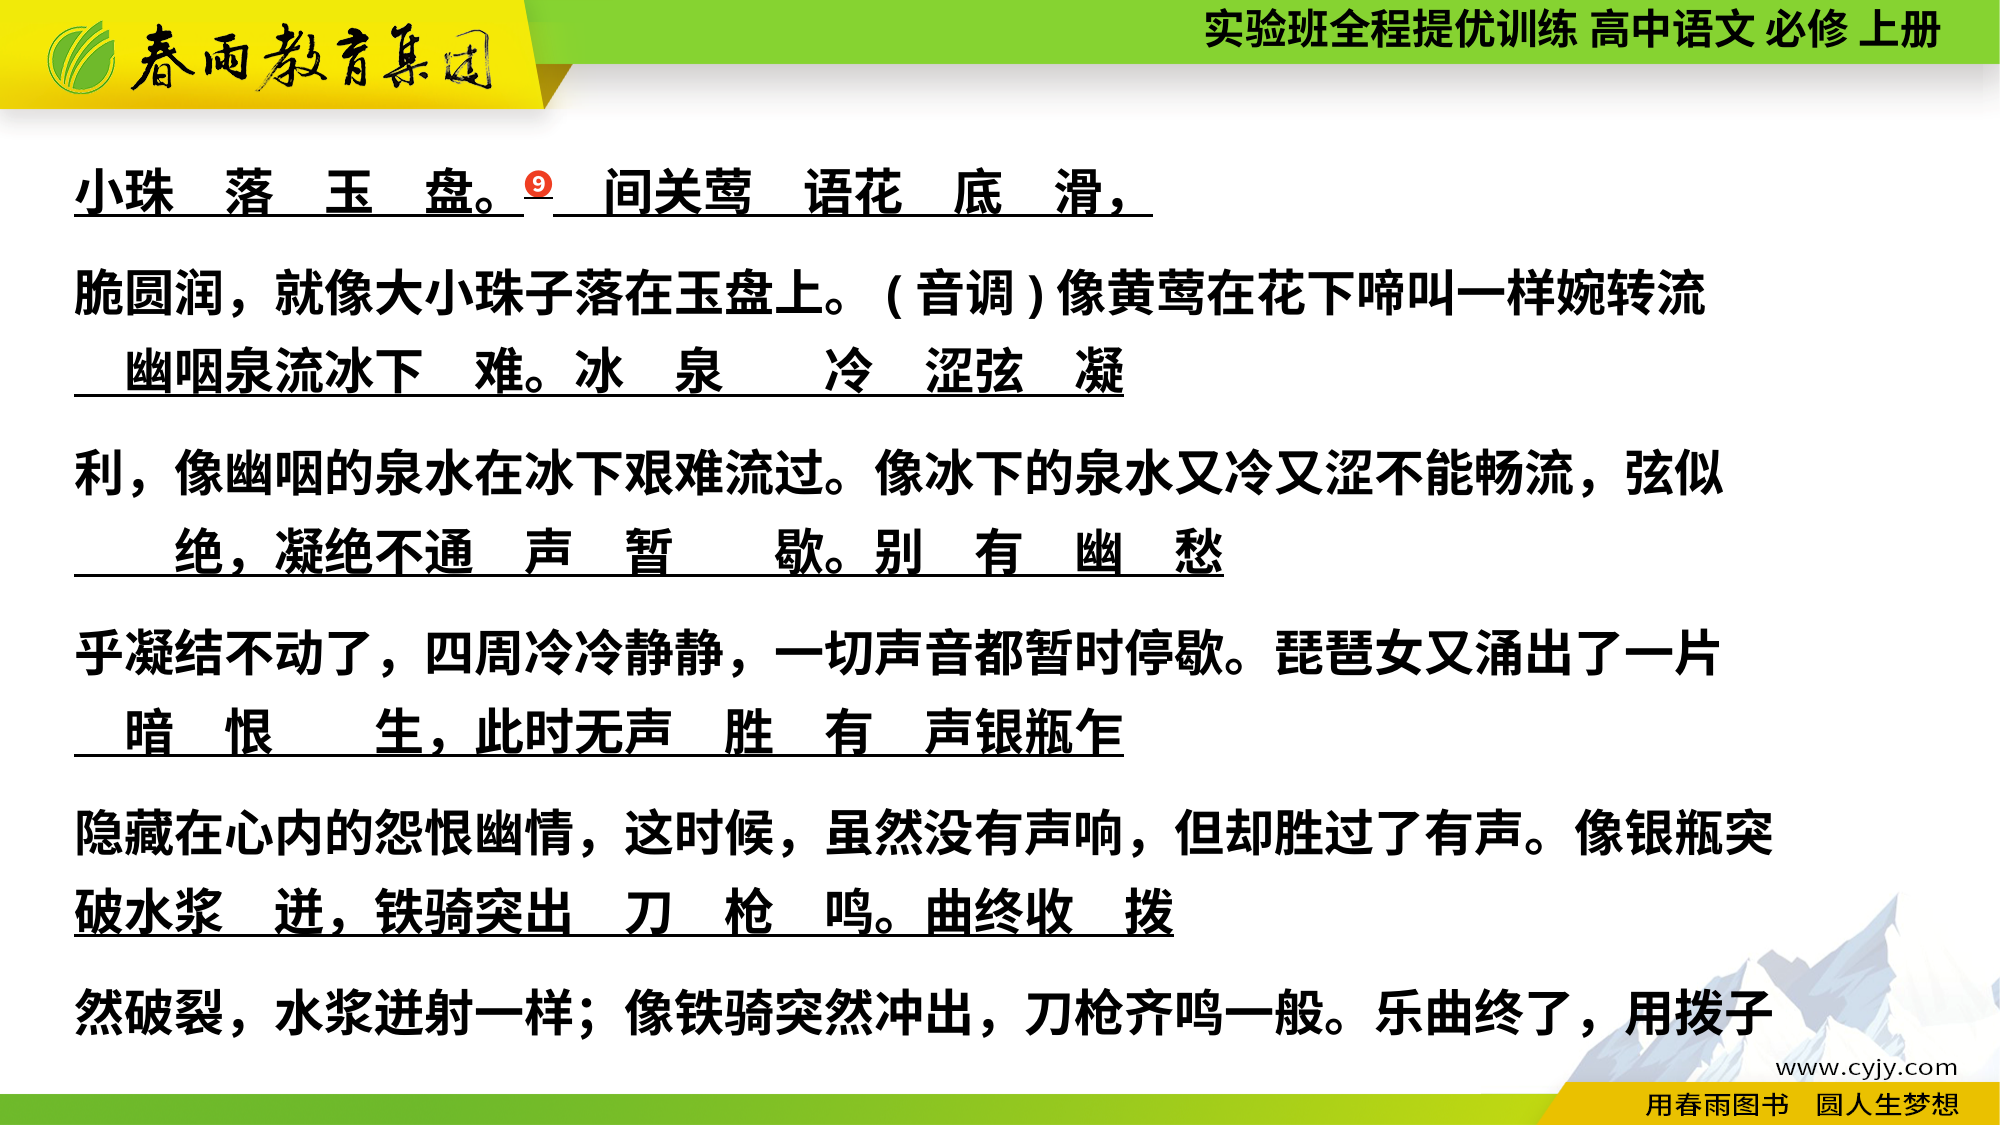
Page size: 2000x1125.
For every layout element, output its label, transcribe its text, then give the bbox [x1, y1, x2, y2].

text_box 脆圆润，就像大小珠子落在玉盘上。(音调)像黄莺在花下啼叫一样婉转流 利，像幽咽的泉水在冰下艰难流过。像冰下的泉水又冷又涩不能畅流，弦似 乎凝结不动了，四周冷冷静静，一切声音都暂时停歇。琵琶女又涌出了一片 隐藏在心内的怨恨幽情，这时候，虽然没有声响，但却胜过了有声。像银瓶突 然破裂，水浆迸射一样；像铁骑突然冲出，刀枪齐鸣一般。乐曲终了，用拨子 [59, 224, 1944, 1049]
picture [0, 0, 2000, 1125]
